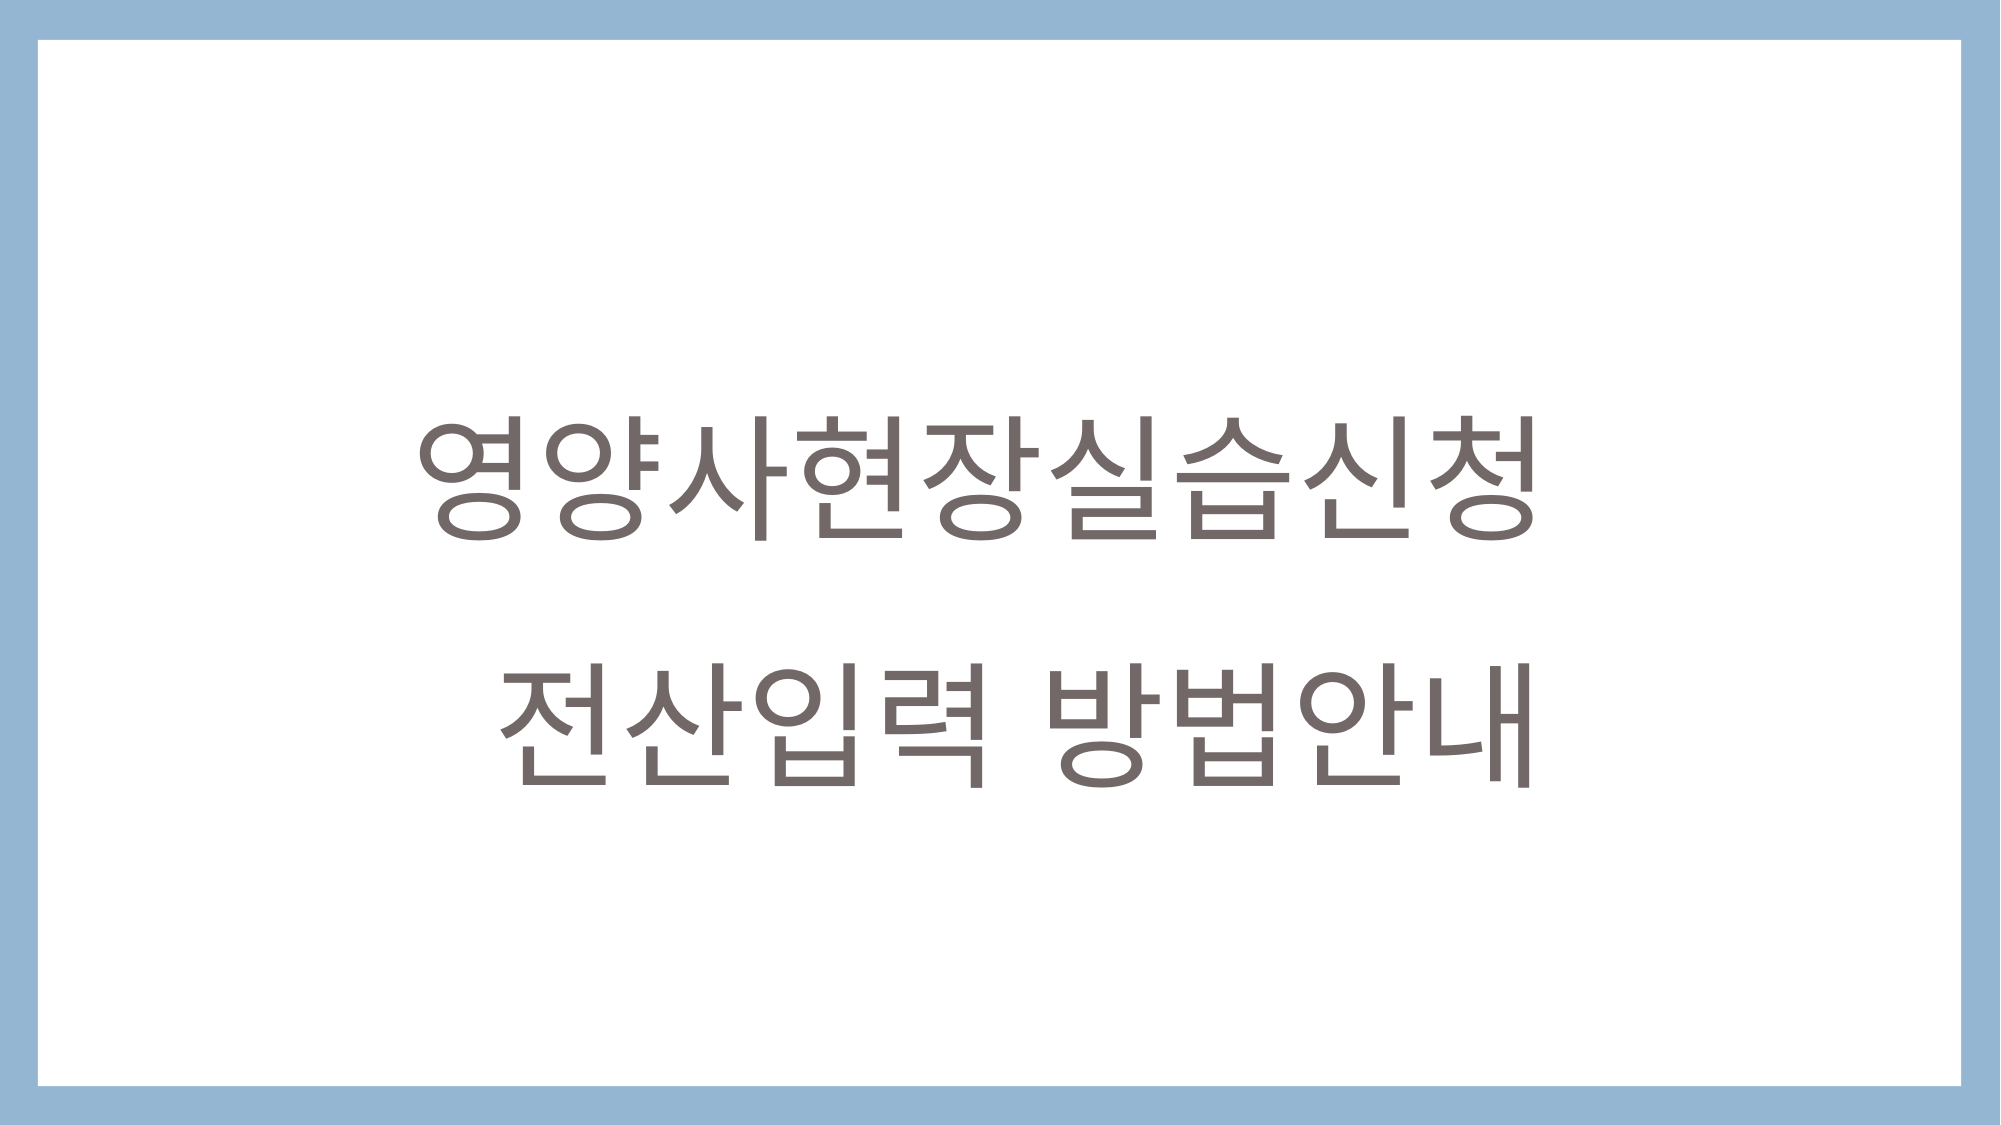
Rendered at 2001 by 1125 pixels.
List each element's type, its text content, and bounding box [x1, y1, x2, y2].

text_box 영양사현장실습신청 전산입력 방법안내 [249, 302, 1750, 987]
